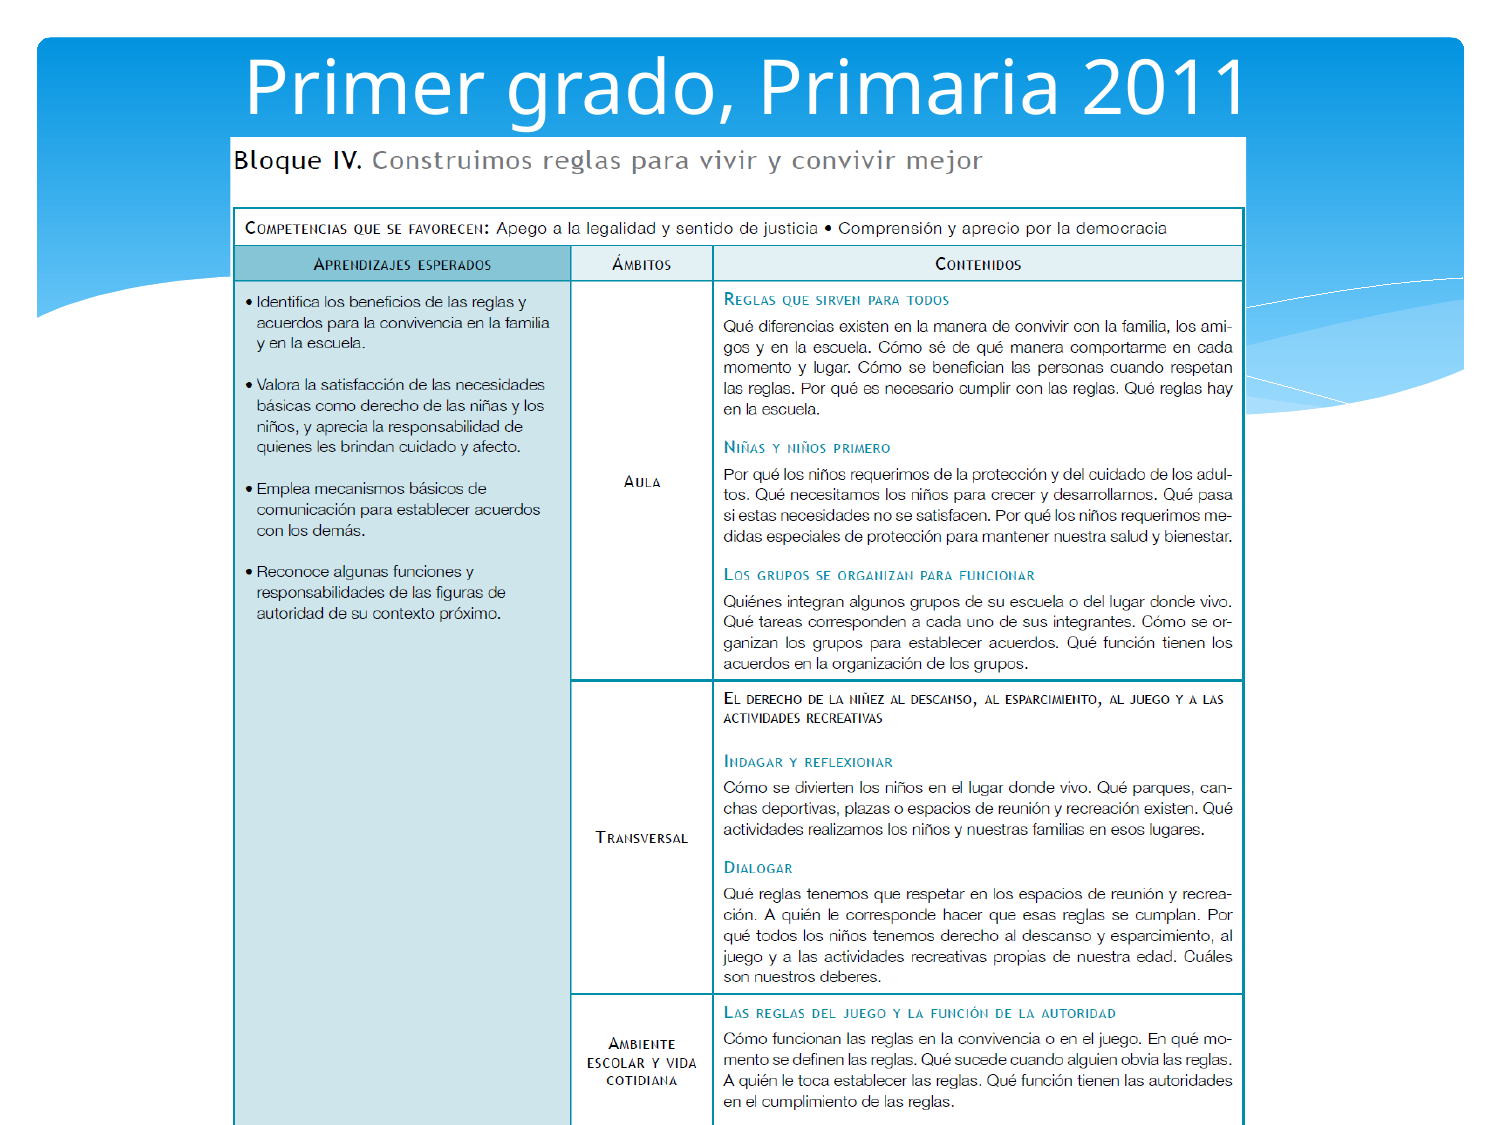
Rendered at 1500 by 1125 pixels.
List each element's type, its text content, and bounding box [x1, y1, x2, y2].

title Primer grado, Primaria 2011 [75, 30, 1425, 138]
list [229, 136, 1247, 1125]
